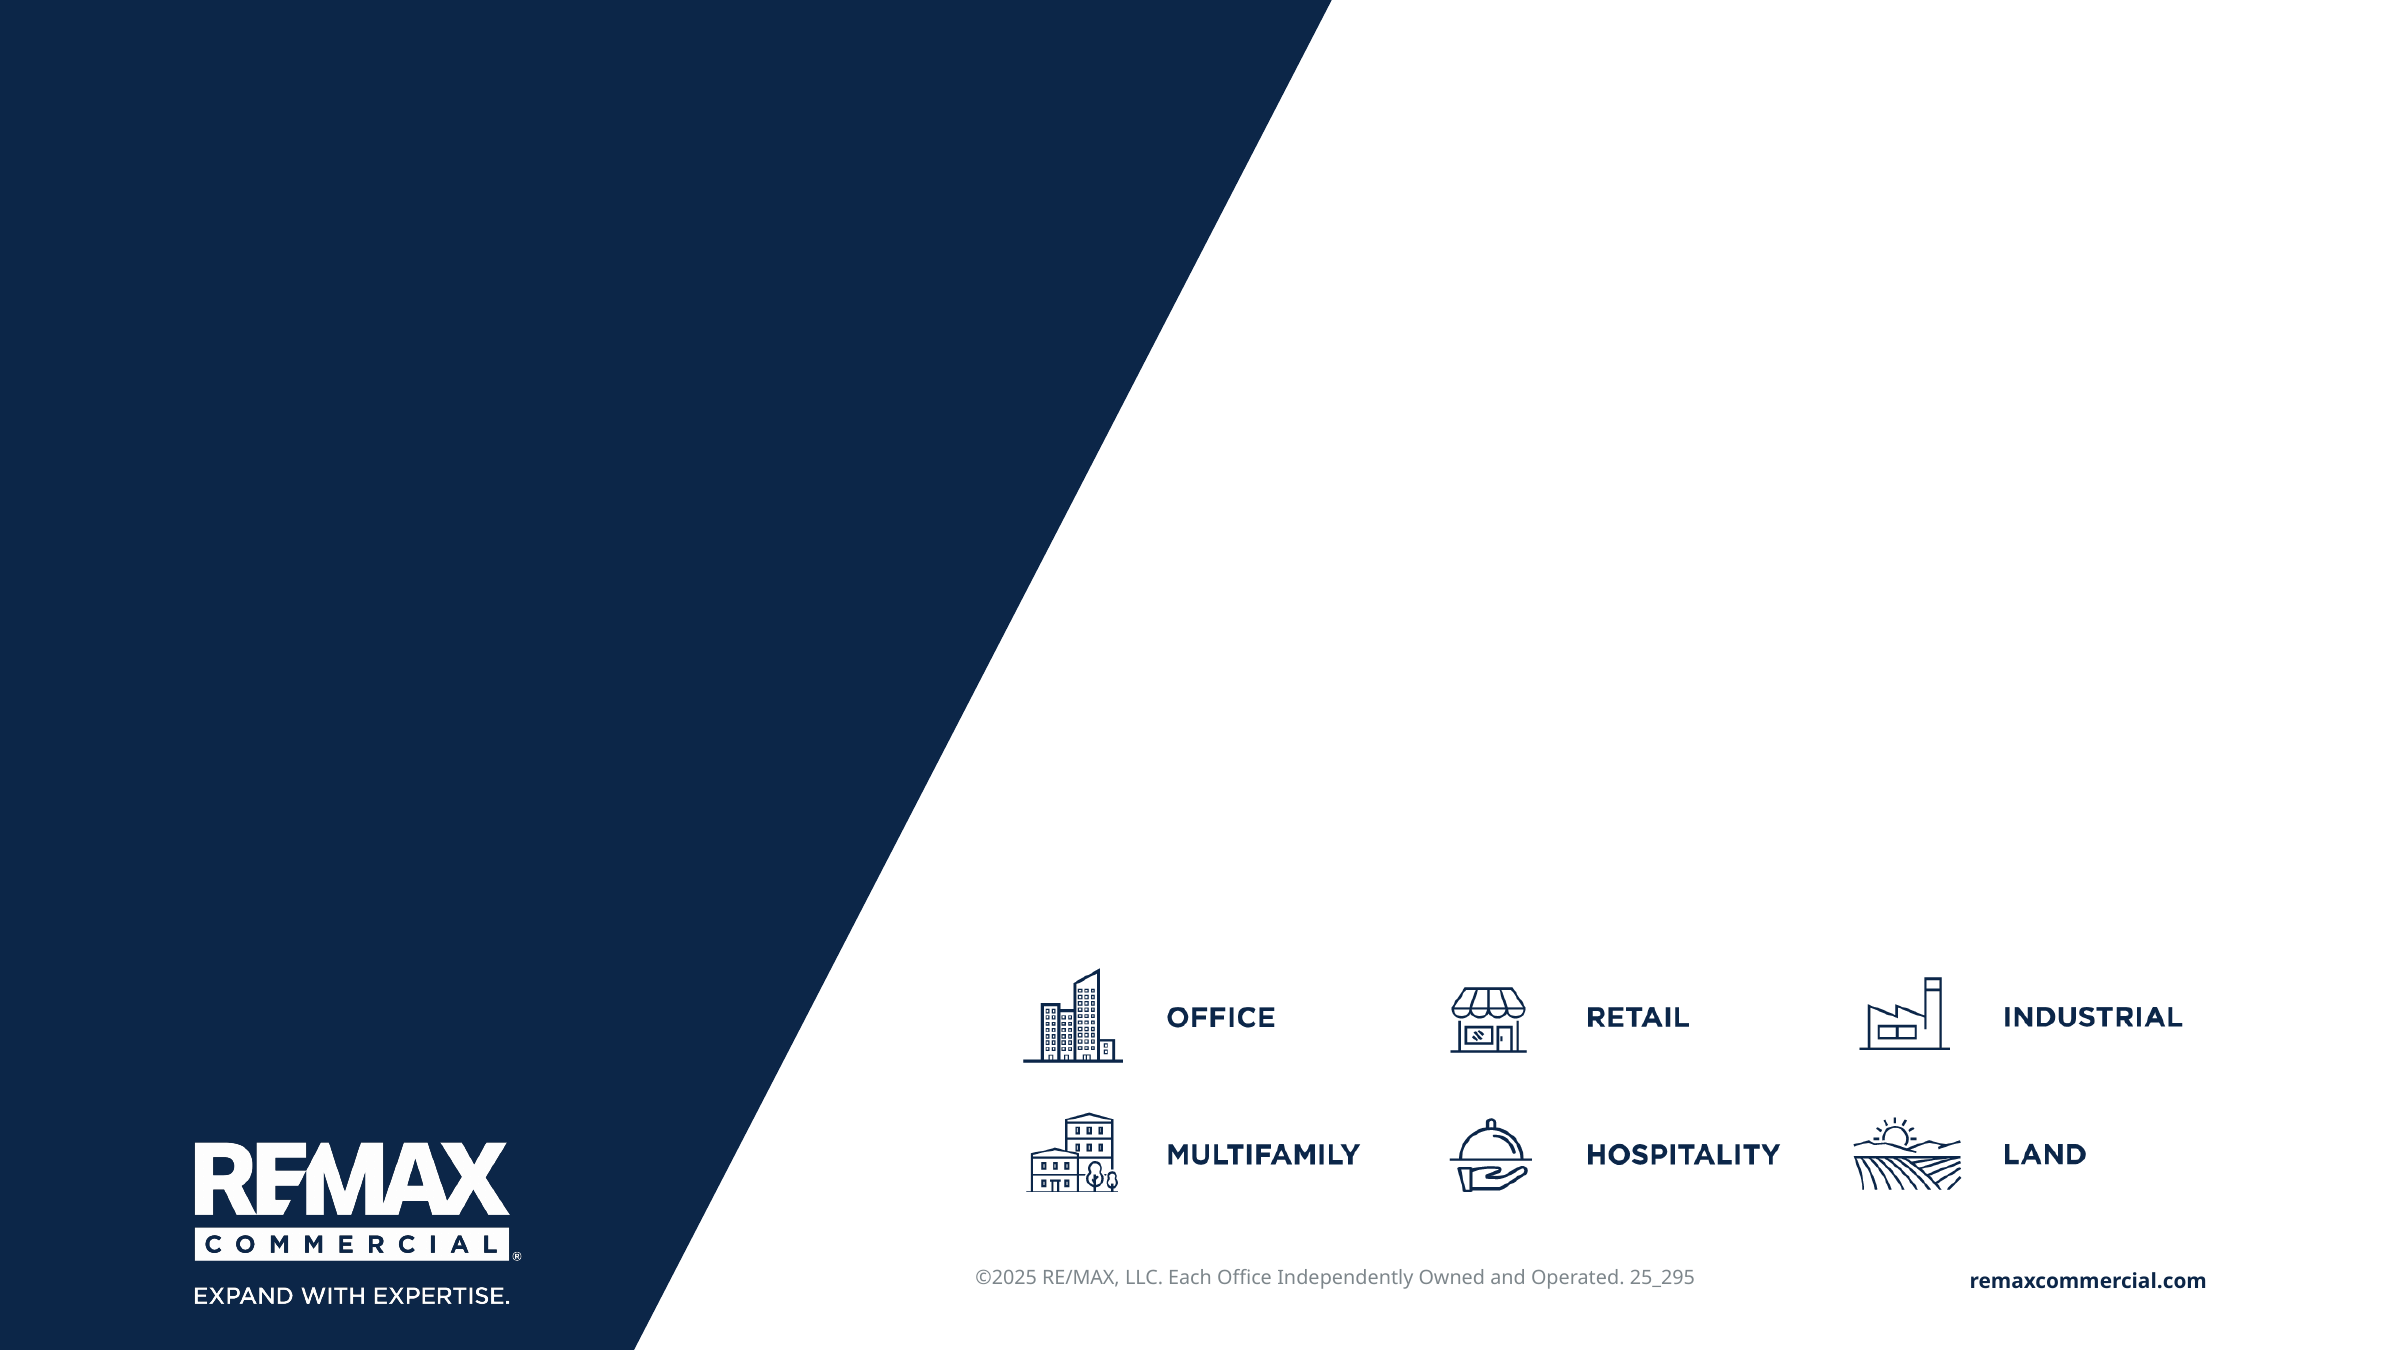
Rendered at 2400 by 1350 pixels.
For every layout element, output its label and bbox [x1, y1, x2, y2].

picture [917, 0, 2400, 800]
picture [181, 1140, 523, 1306]
picture [1023, 968, 2225, 1192]
